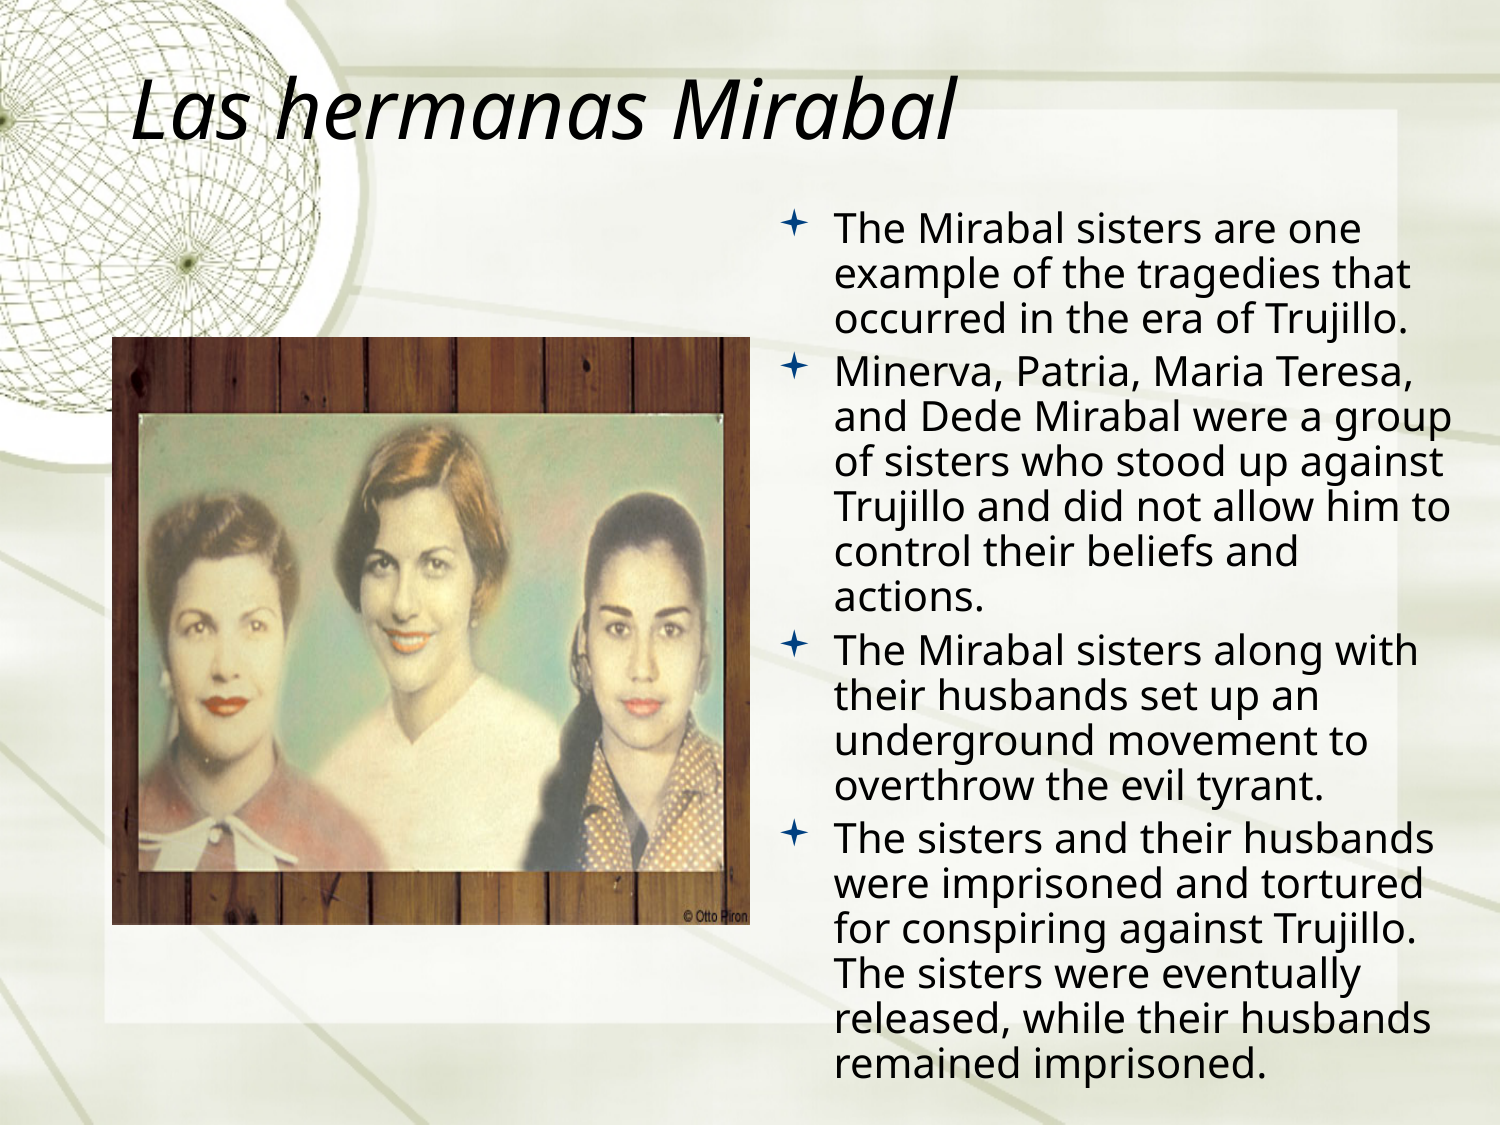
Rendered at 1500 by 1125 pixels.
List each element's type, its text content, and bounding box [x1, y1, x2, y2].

title Las hermanas Mirabal [12, 12, 1075, 200]
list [112, 337, 751, 926]
picture [0, 0, 1500, 1125]
list The Mirabal sisters are one example of the tragedies that occurred in the era of Trujillo. Minerva, Patria, Maria Teresa, and Dede Mirabal were a group of sisters who stood up against Trujillo and did not allow him to control their beliefs and actions. The Mirabal sisters along with their husbands set up an underground movement to overthrow the evil tyrant. The sisters and their husbands were imprisoned and tortured for conspiring against Trujillo. The sisters were eventually released, while their husbands remained imprisoned. [762, 200, 1475, 1075]
